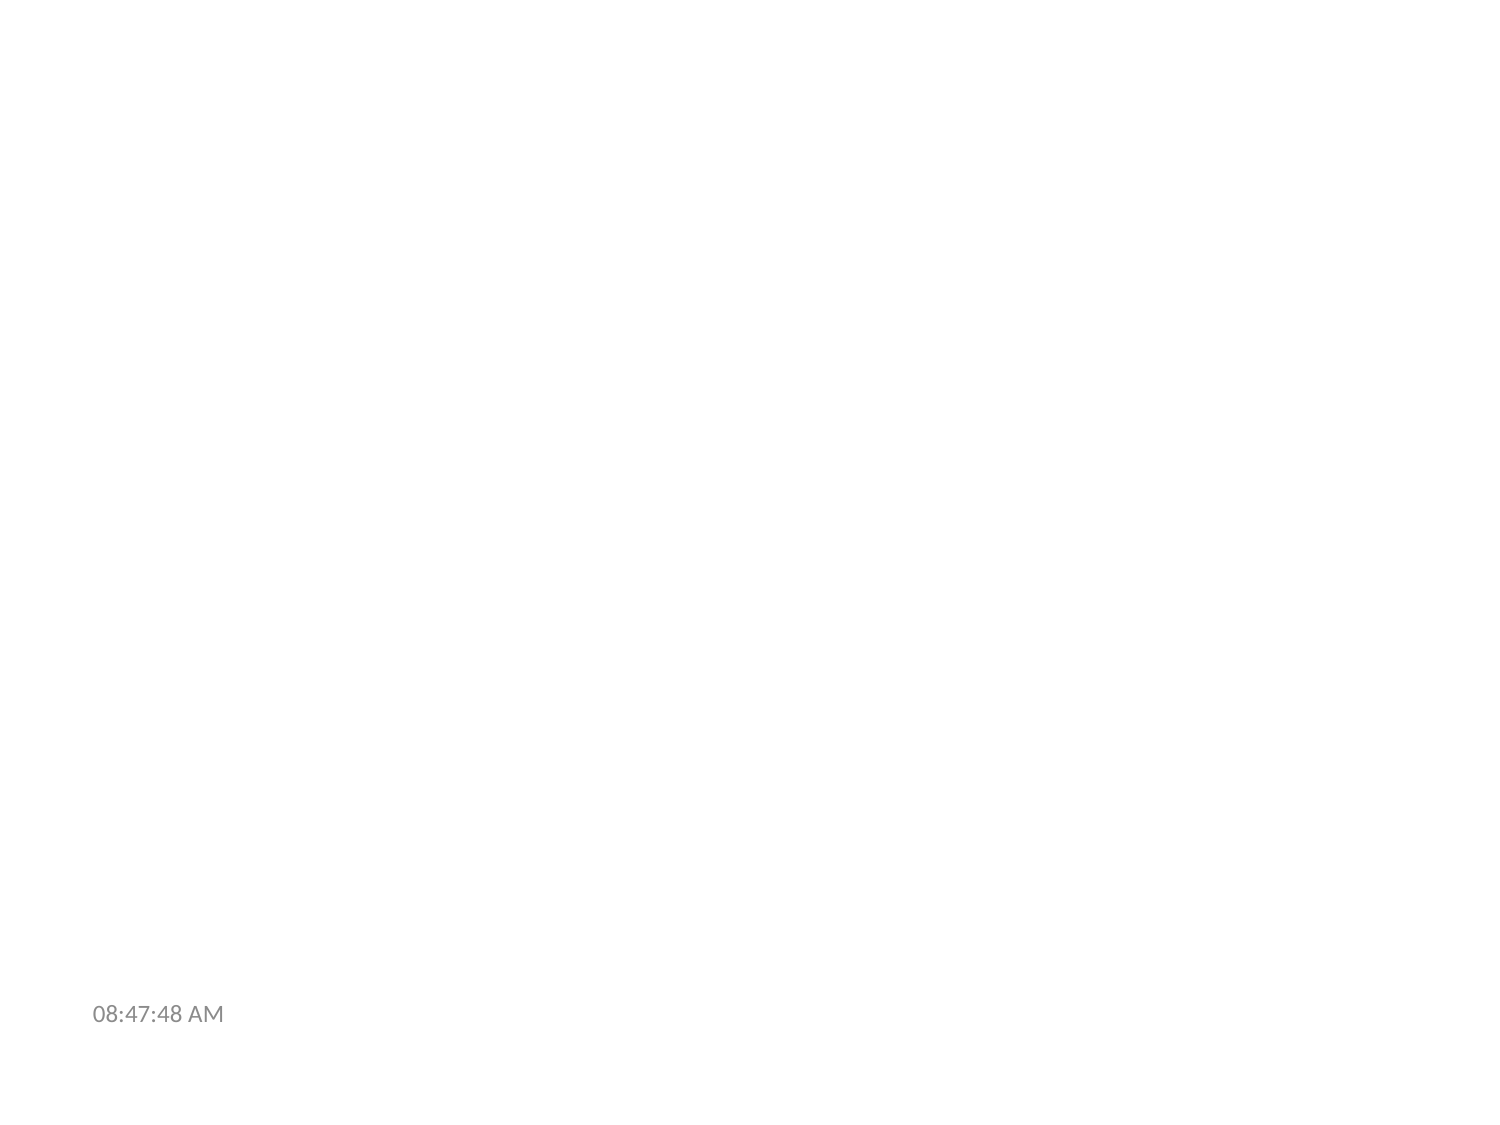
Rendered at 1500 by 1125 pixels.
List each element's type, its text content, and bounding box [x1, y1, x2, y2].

text_box 3:35:09 PM [77, 982, 428, 1043]
